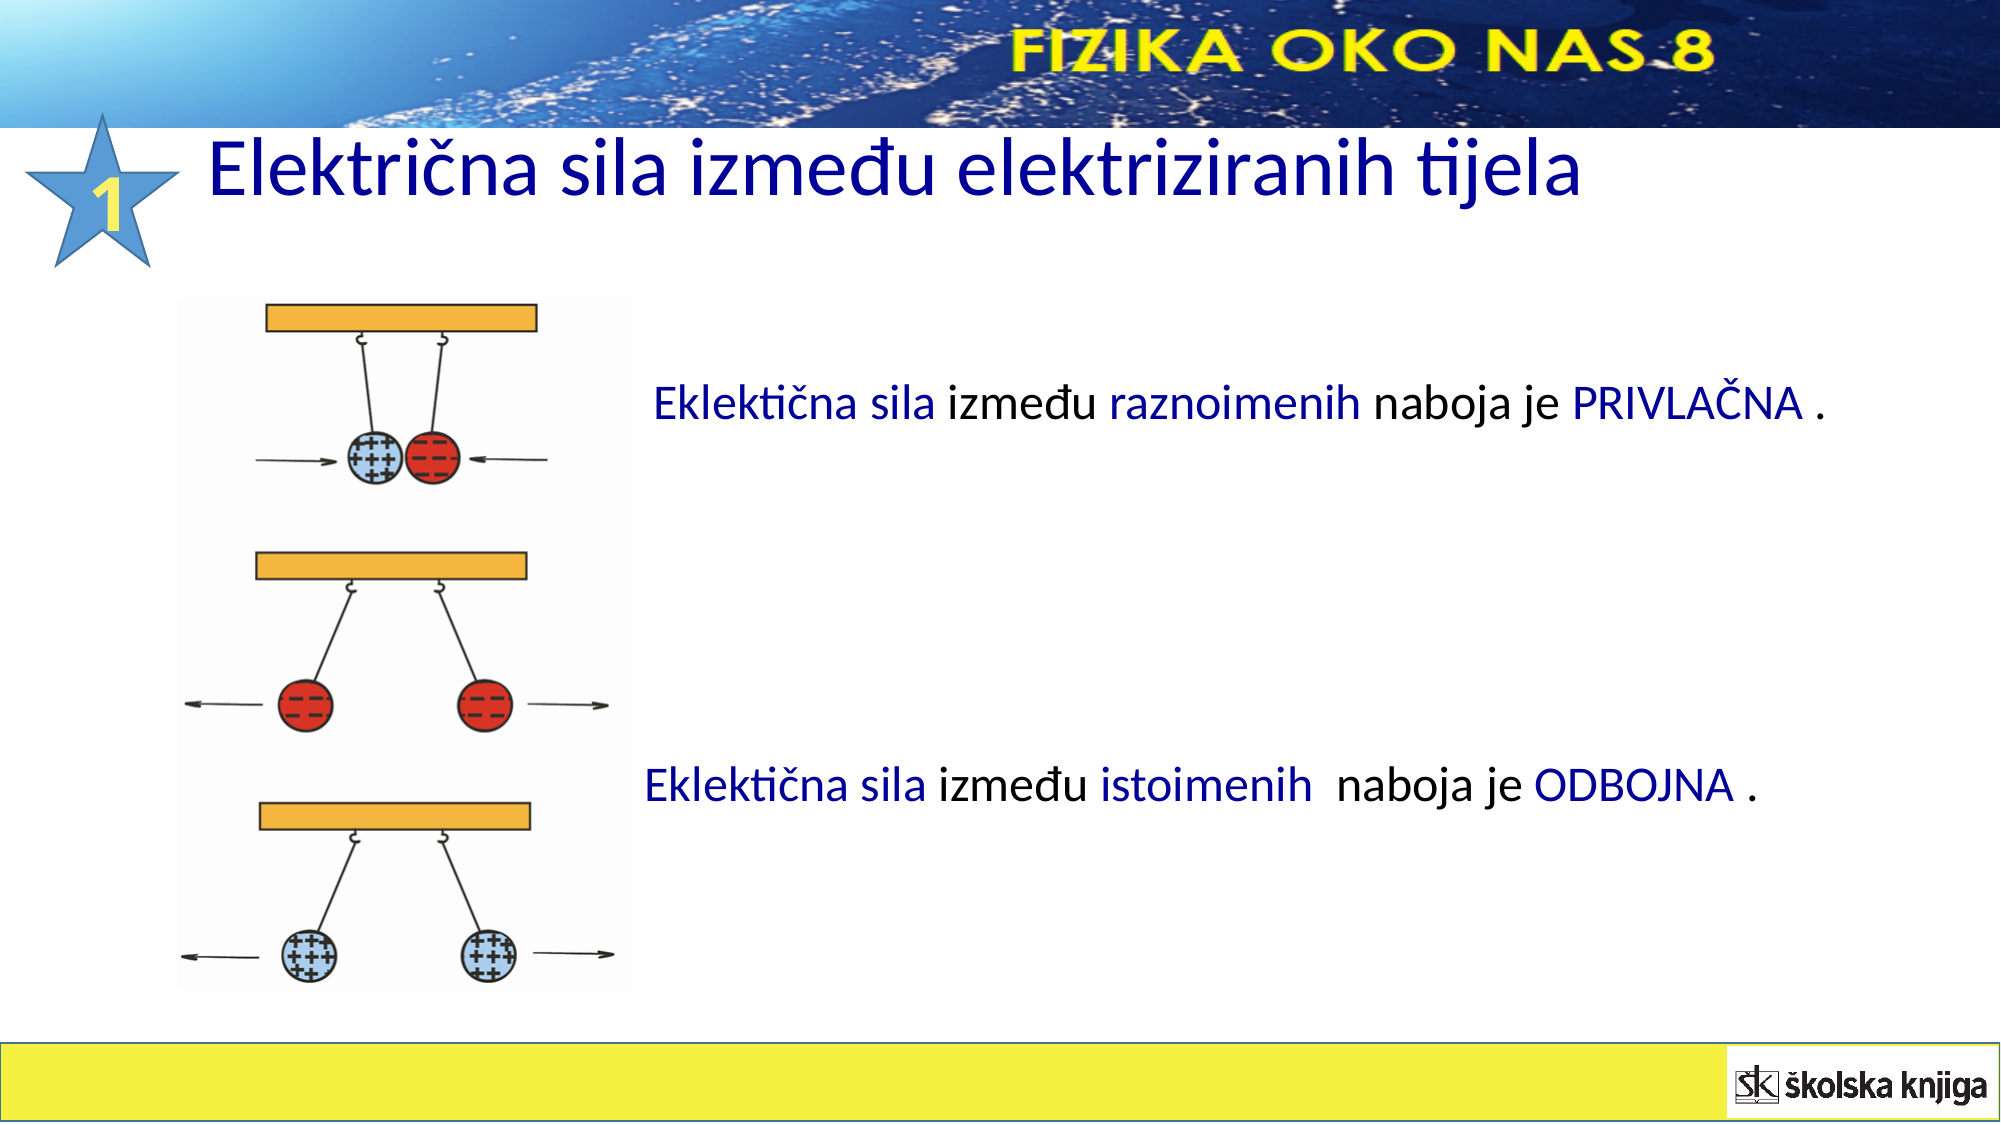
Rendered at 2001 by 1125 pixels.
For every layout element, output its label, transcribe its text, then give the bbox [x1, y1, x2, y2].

picture [0, 0, 2000, 128]
picture [1727, 1046, 1998, 1118]
title Električna sila između elektriziranih tijela [192, 59, 1863, 278]
text_box Eklektična sila između istoimenih naboja je ODBOJNA . [633, 744, 1941, 820]
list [177, 299, 633, 989]
text_box Eklektična sila između raznoimenih naboja je PRIVLAČNA . [638, 362, 1932, 438]
text_box 1 [24, 111, 181, 269]
